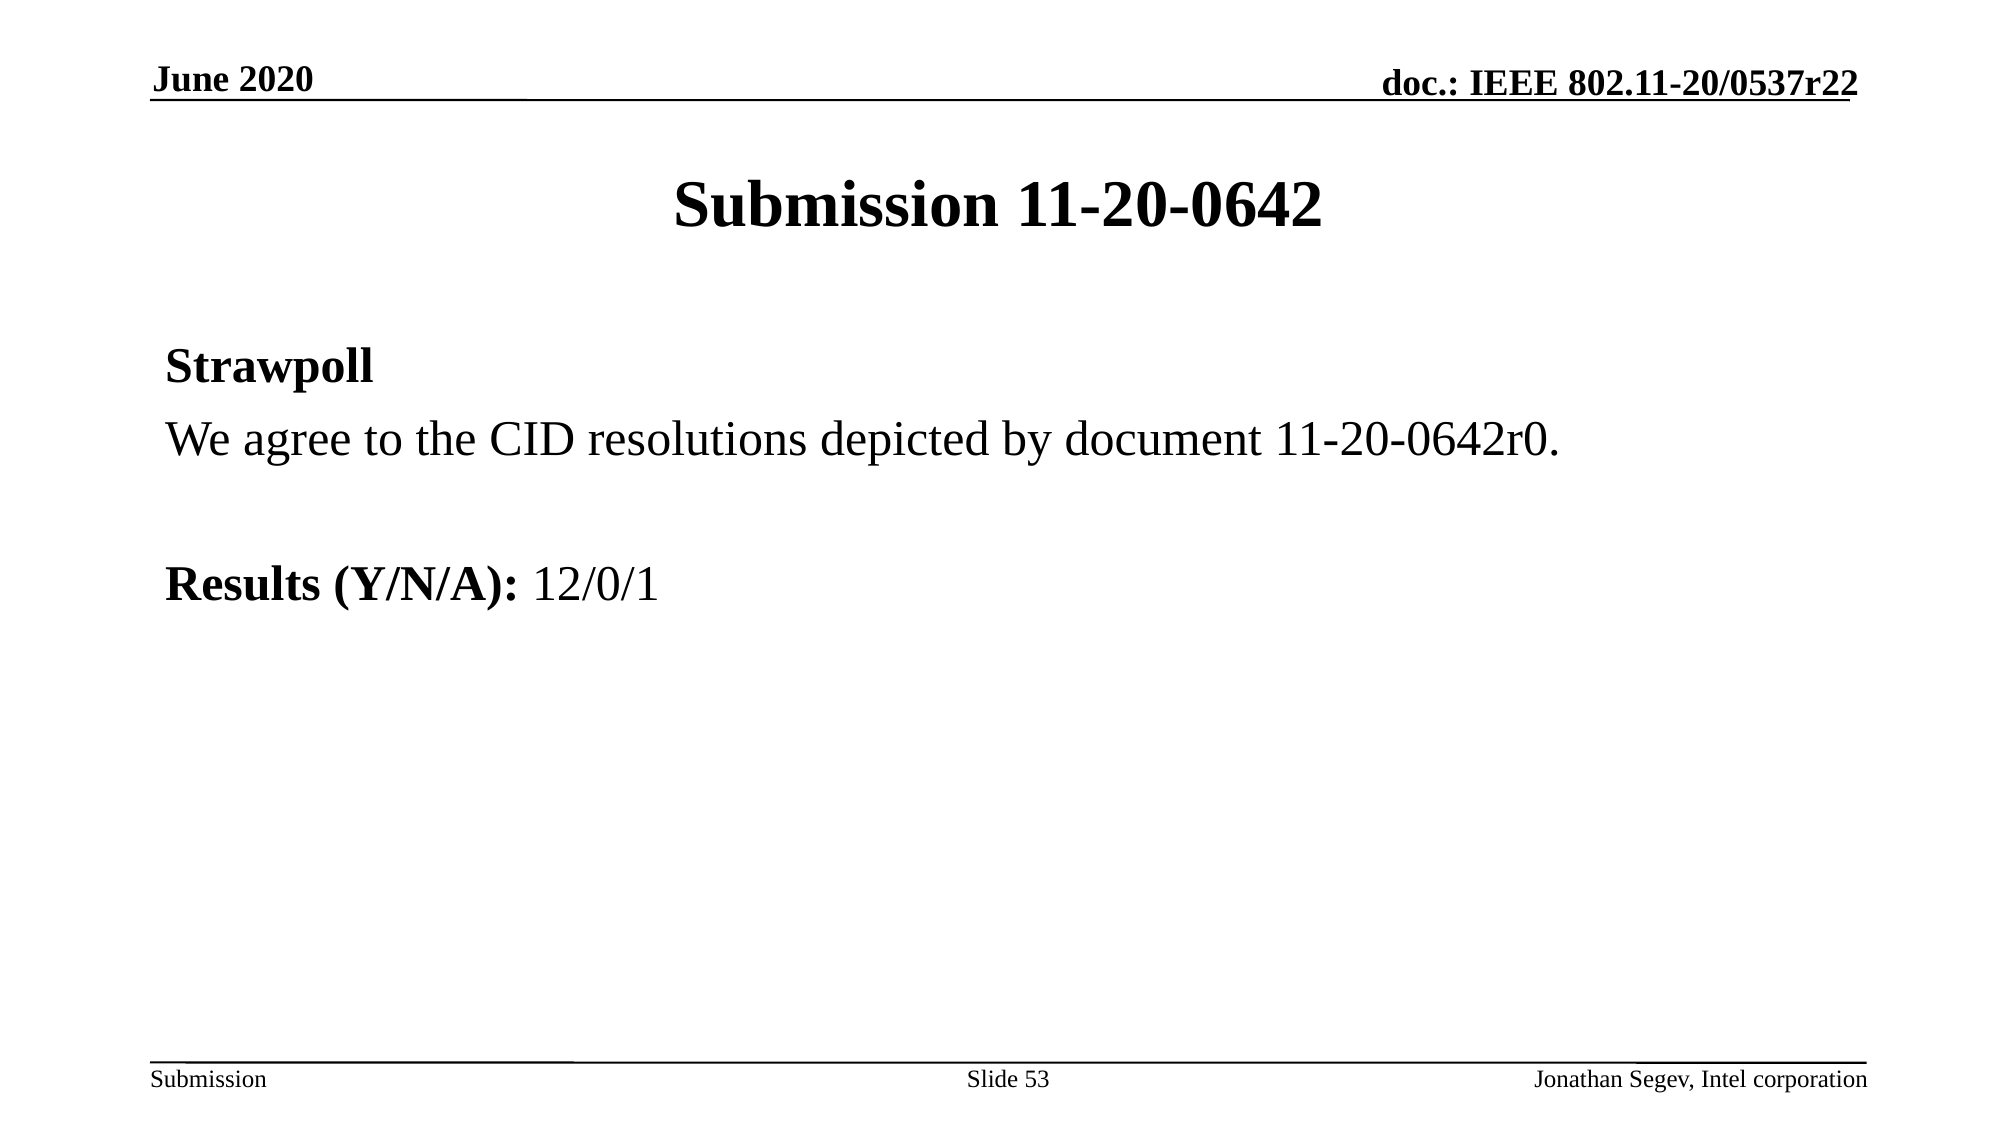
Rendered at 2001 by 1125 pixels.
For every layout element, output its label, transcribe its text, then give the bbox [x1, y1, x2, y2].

slide_number Slide 53 [950, 1061, 1067, 1123]
footer Jonathan Segev, Intel corporation [1171, 1061, 1869, 1093]
list Strawpoll We agree to the CID resolutions depicted by document 11-20-0642r0. Results (Y/N/A): 12/0/1 [149, 324, 1850, 1000]
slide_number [152, 54, 563, 100]
title Submission 11-20-0642 [149, 112, 1850, 288]
